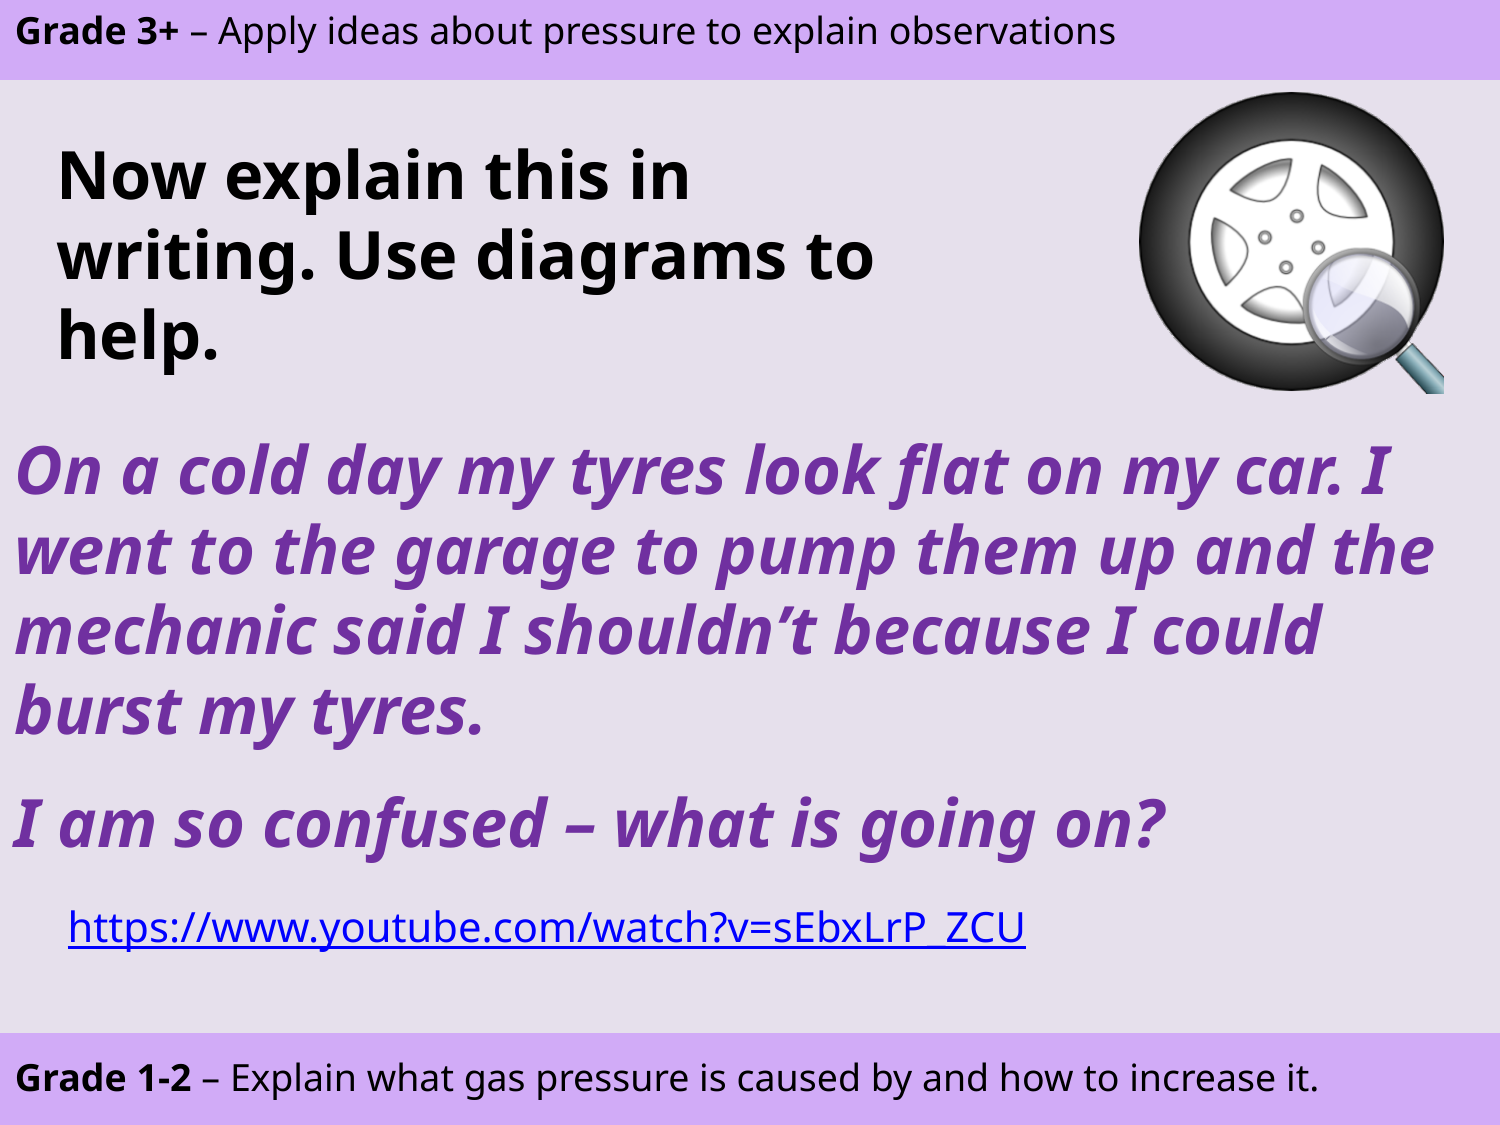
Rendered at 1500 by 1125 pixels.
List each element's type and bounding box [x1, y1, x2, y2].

text_box [0, 0, 1500, 1125]
